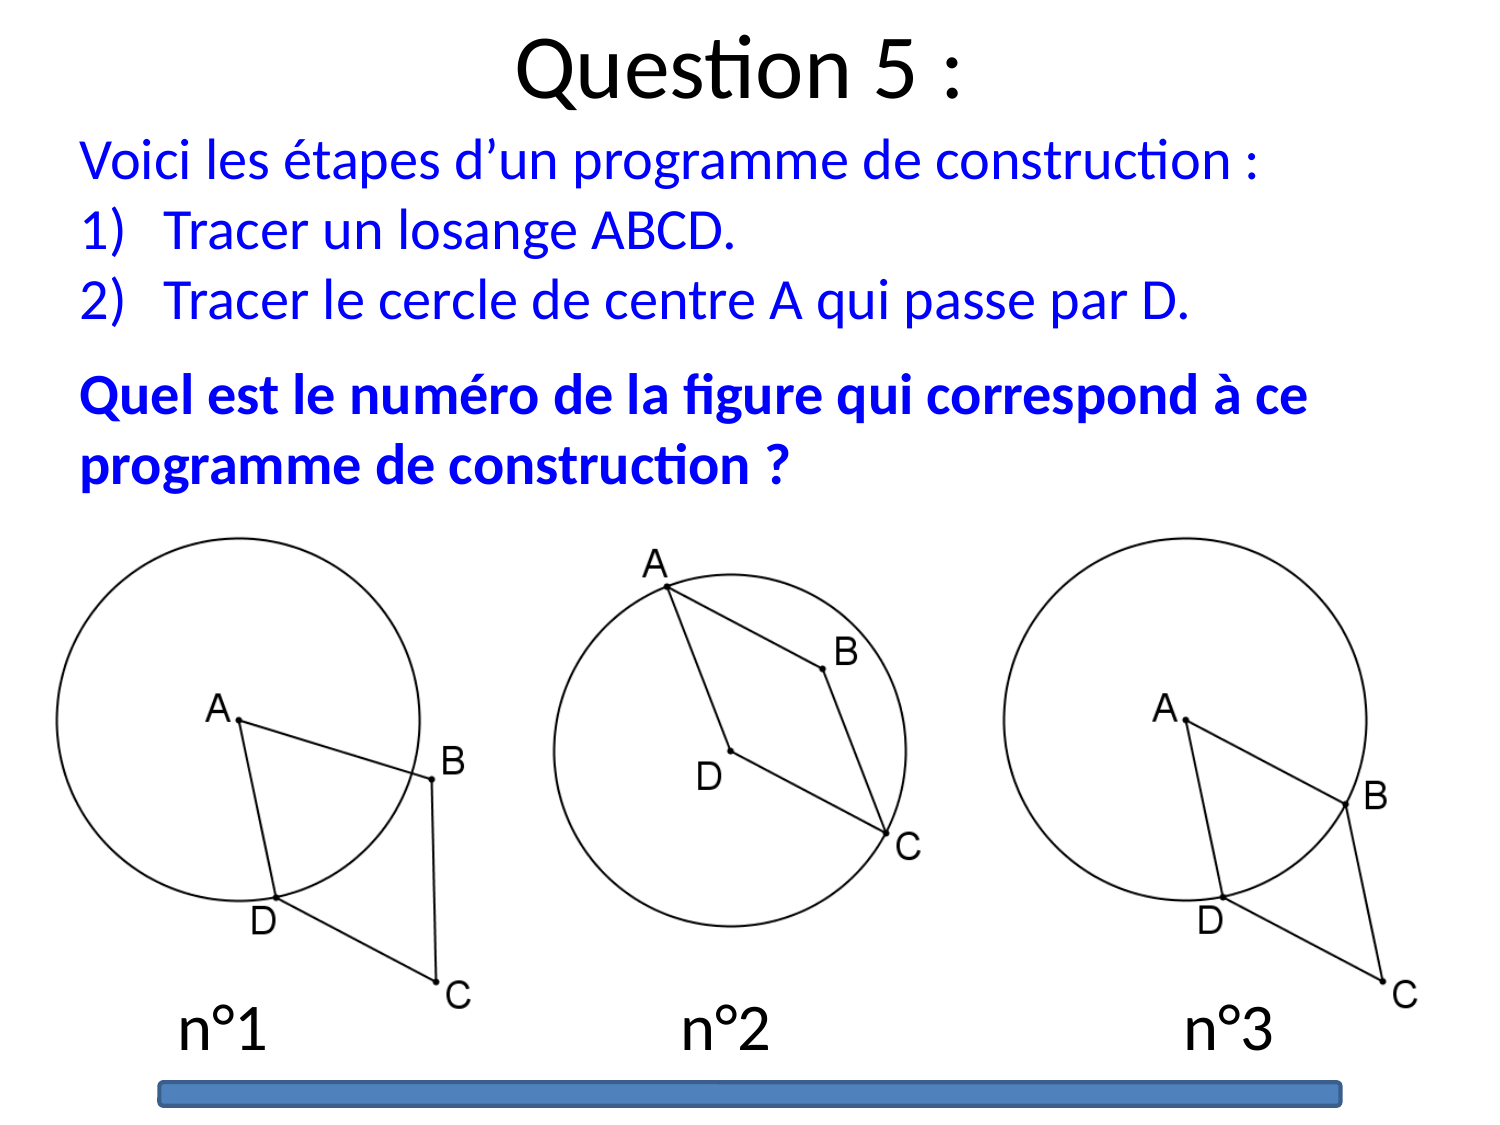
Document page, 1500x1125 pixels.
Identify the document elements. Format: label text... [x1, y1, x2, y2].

text_box n°1 [162, 1030, 284, 1071]
text_box Question 5 : [64, 0, 1415, 113]
picture [41, 526, 486, 1022]
text_box n°2 [665, 975, 787, 1071]
text_box [157, 1080, 1343, 1108]
text_box n°3 [1168, 1037, 1290, 1071]
picture [535, 526, 937, 950]
picture [985, 526, 1448, 1029]
text_box Voici les étapes d’un programme de construction : Tracer un losange ABCD. Tracer le cercle de centre A qui passe par D. Quel est le numéro de la figure qui correspond à ce programme de construction ? [64, 113, 1436, 504]
